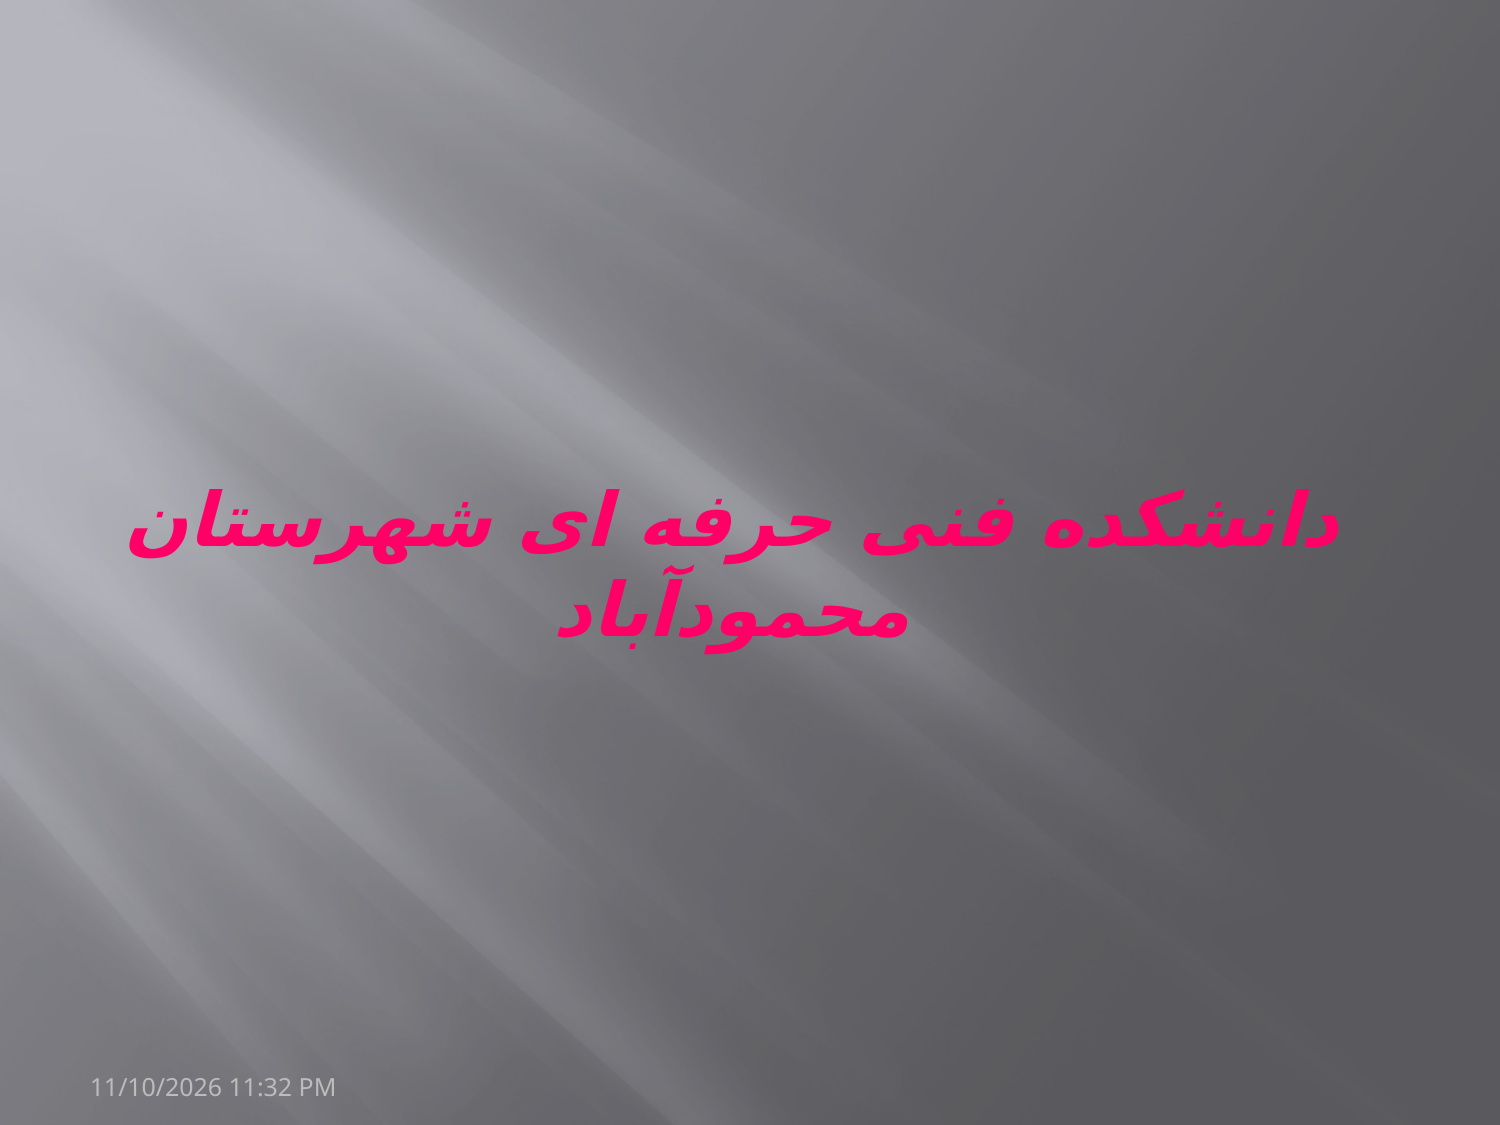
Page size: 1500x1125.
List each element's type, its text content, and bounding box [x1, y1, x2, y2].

slide_number 20/مارس/1 [75, 1052, 425, 1113]
text_box دانشکده فنی حرفه ای شهرستان محمودآباد [88, 463, 1376, 659]
